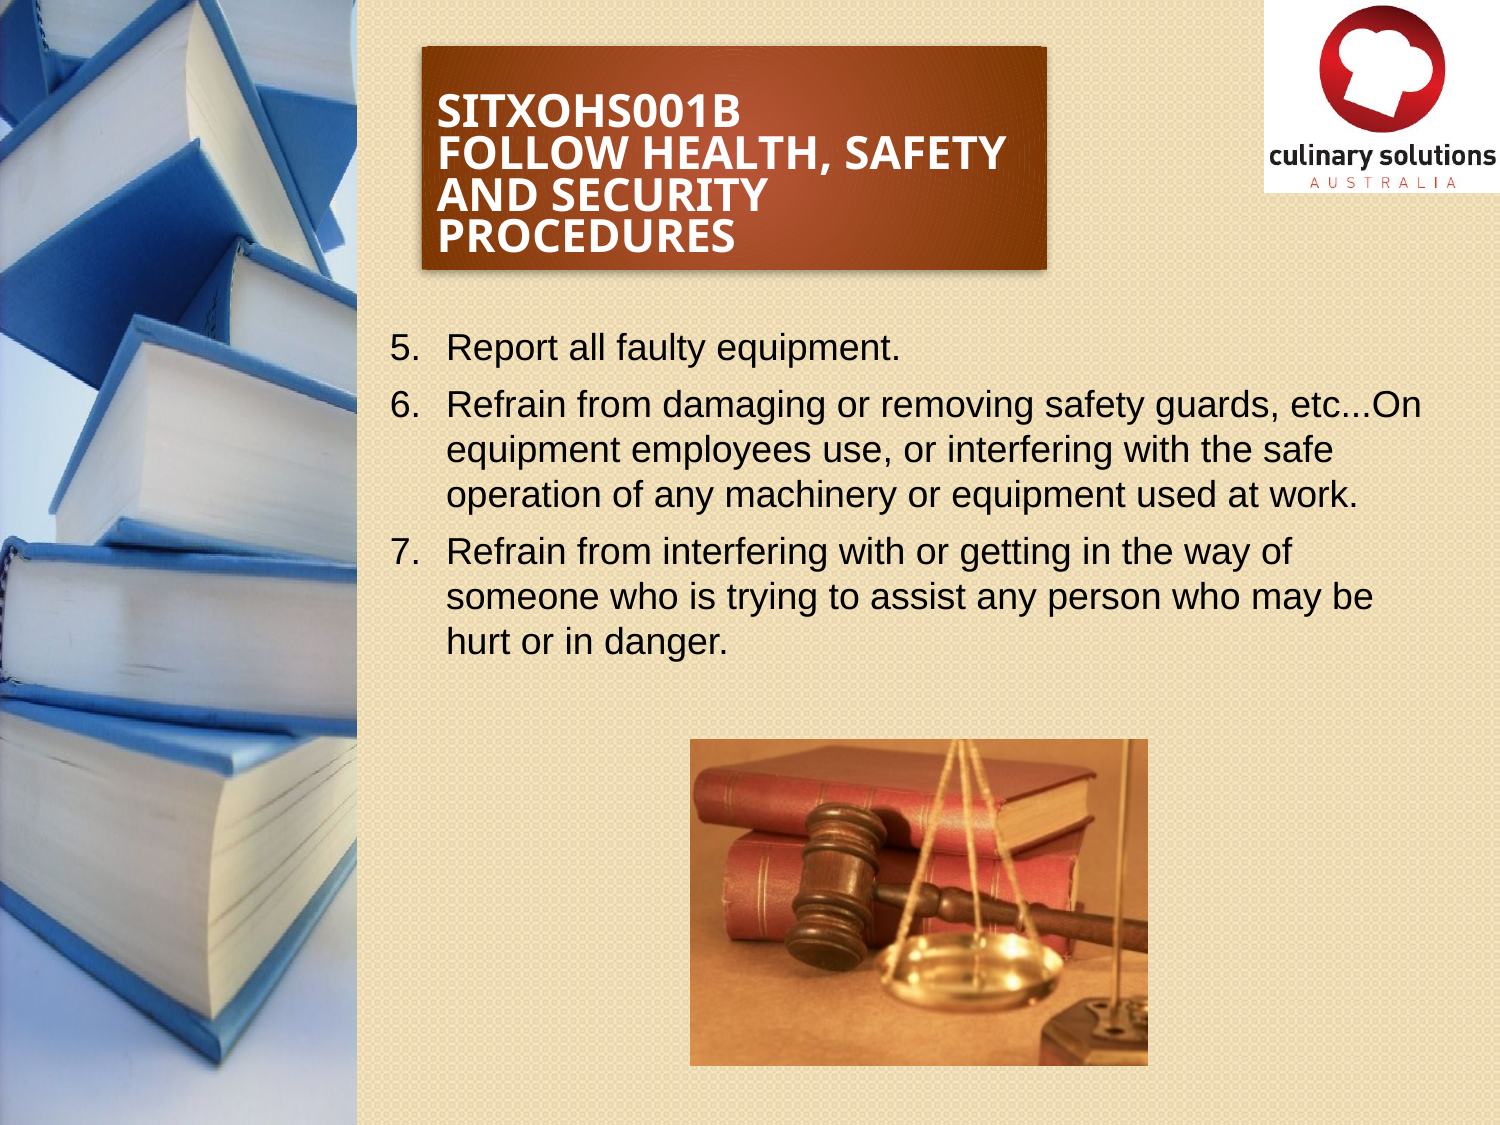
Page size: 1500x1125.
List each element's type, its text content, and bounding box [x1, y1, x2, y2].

text_box Report all faulty equipment. Refrain from damaging or removing safety guards, etc...On equipment employees use, or interfering with the safe operation of any machinery or equipment used at work. Refrain from interfering with or getting in the way of someone who is trying to assist any person who may be hurt or in danger. [375, 315, 1447, 670]
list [0, 0, 357, 1125]
title SITXOHS001B Follow HEALTH, SAFETY AND SECURITY PROCEDURES [421, 46, 1047, 270]
picture [1263, 0, 1500, 193]
picture [690, 739, 1148, 1066]
